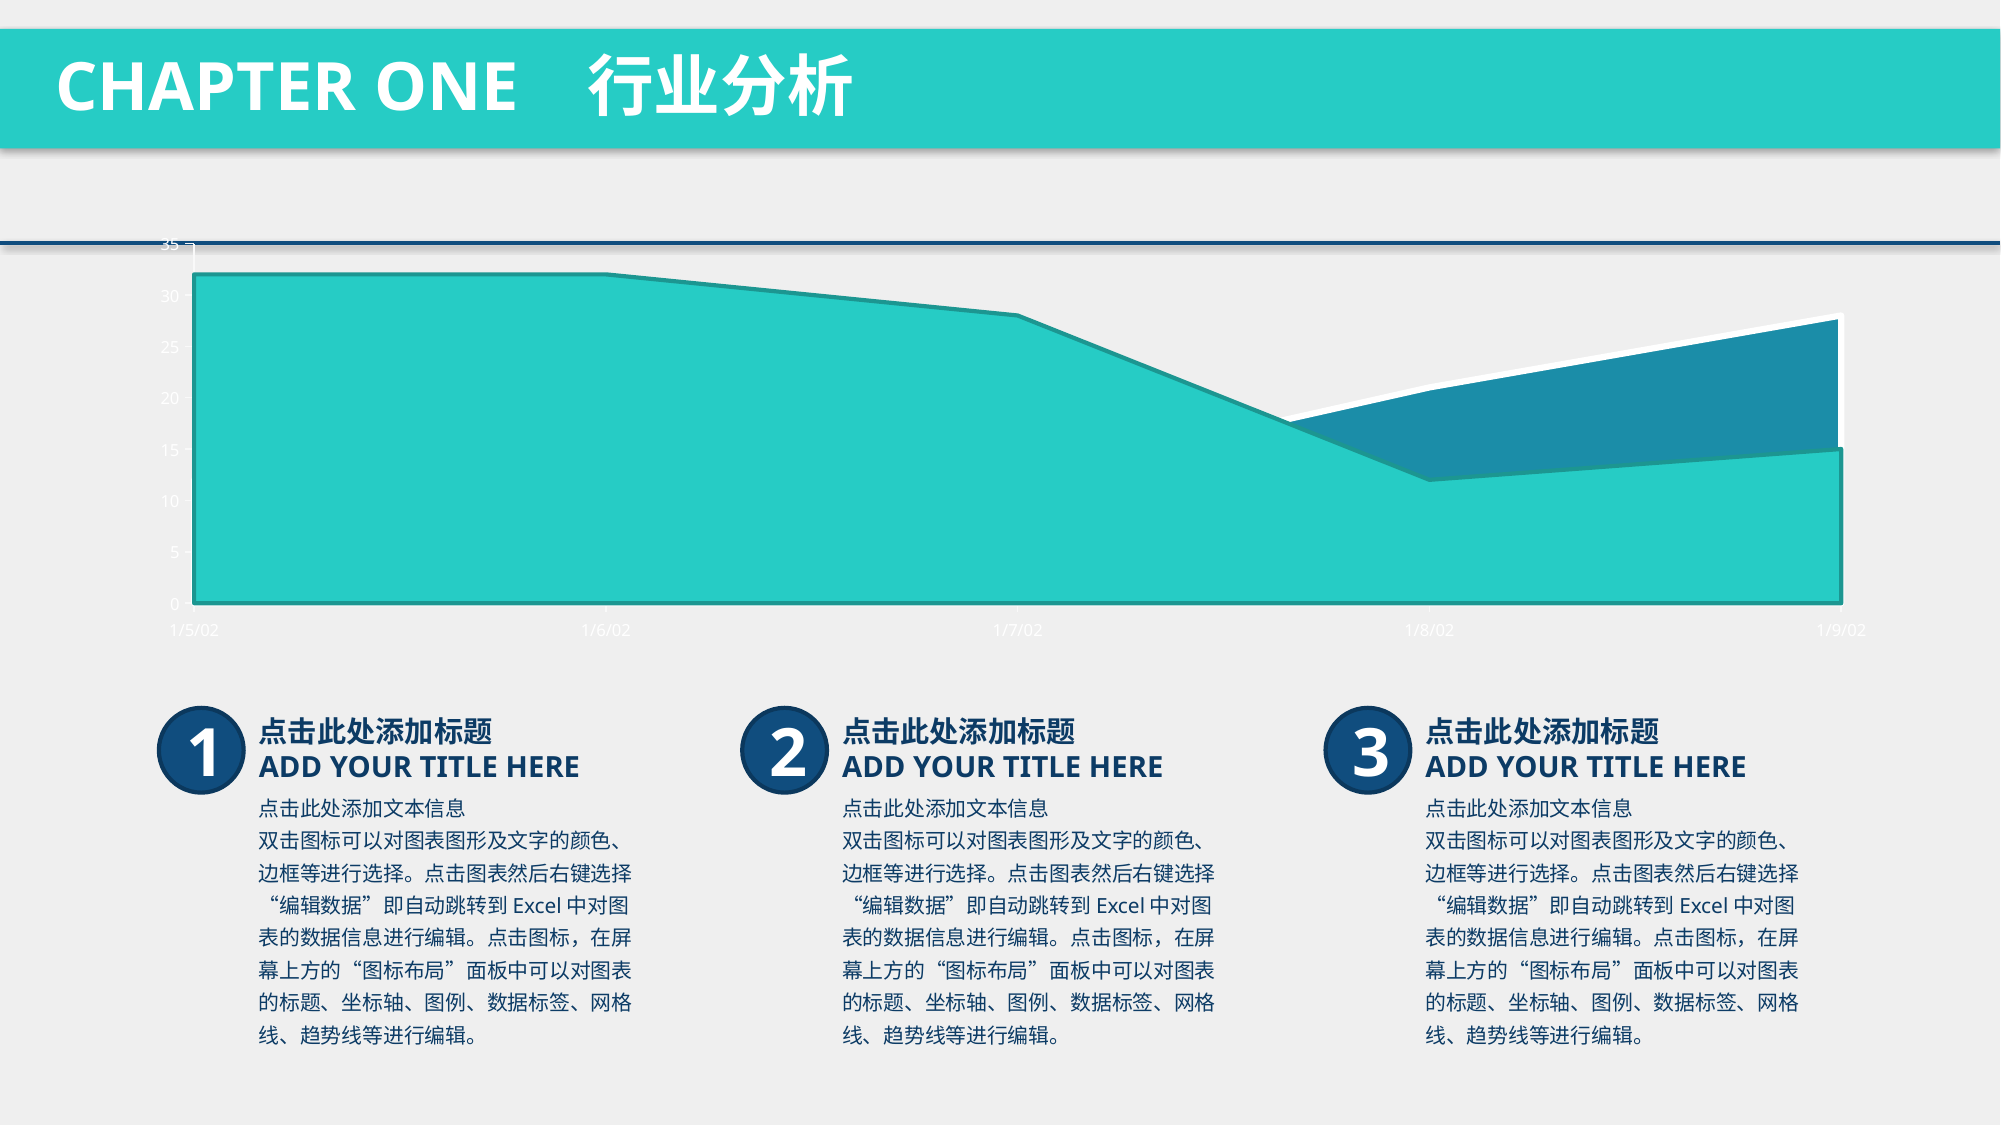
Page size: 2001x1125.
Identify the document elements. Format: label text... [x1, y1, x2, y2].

text_box CHAPTER ONE 行业分析 [40, 36, 1029, 132]
text_box 点击此处添加文本信息 双击图标可以对图表图形及文字的颜色、边框等进行选择。点击图表然后右键选择“编辑数据”即自动跳转到Excel中对图表的数据信息进行编辑。点击图标，在屏幕上方的“图标布局”面板中可以对图表的标题、坐标轴、图例、数据标签、网格线、趋势线等进行编辑。 [827, 780, 1241, 1055]
text_box 点击此处添加文本信息 双击图标可以对图表图形及文字的颜色、边框等进行选择。点击图表然后右键选择“编辑数据”即自动跳转到Excel中对图表的数据信息进行编辑。点击图标，在屏幕上方的“图标布局”面板中可以对图表的标题、坐标轴、图例、数据标签、网格线、趋势线等进行编辑。 [1410, 780, 1824, 1055]
text_box 点击此处添加标题 ADD YOUR TITLE HERE [243, 705, 684, 791]
text_box 1 [156, 705, 246, 795]
text_box 2 [740, 705, 830, 795]
chart [124, 223, 1903, 651]
text_box 点击此处添加文本信息 双击图标可以对图表图形及文字的颜色、边框等进行选择。点击图表然后右键选择“编辑数据”即自动跳转到Excel中对图表的数据信息进行编辑。点击图标，在屏幕上方的“图标布局”面板中可以对图表的标题、坐标轴、图例、数据标签、网格线、趋势线等进行编辑。 [243, 780, 658, 1055]
text_box 点击此处添加标题 ADD YOUR TITLE HERE [827, 705, 1267, 791]
text_box 3 [1323, 705, 1413, 795]
text_box [0, 28, 2001, 149]
text_box 点击此处添加标题 ADD YOUR TITLE HERE [1410, 705, 1851, 791]
